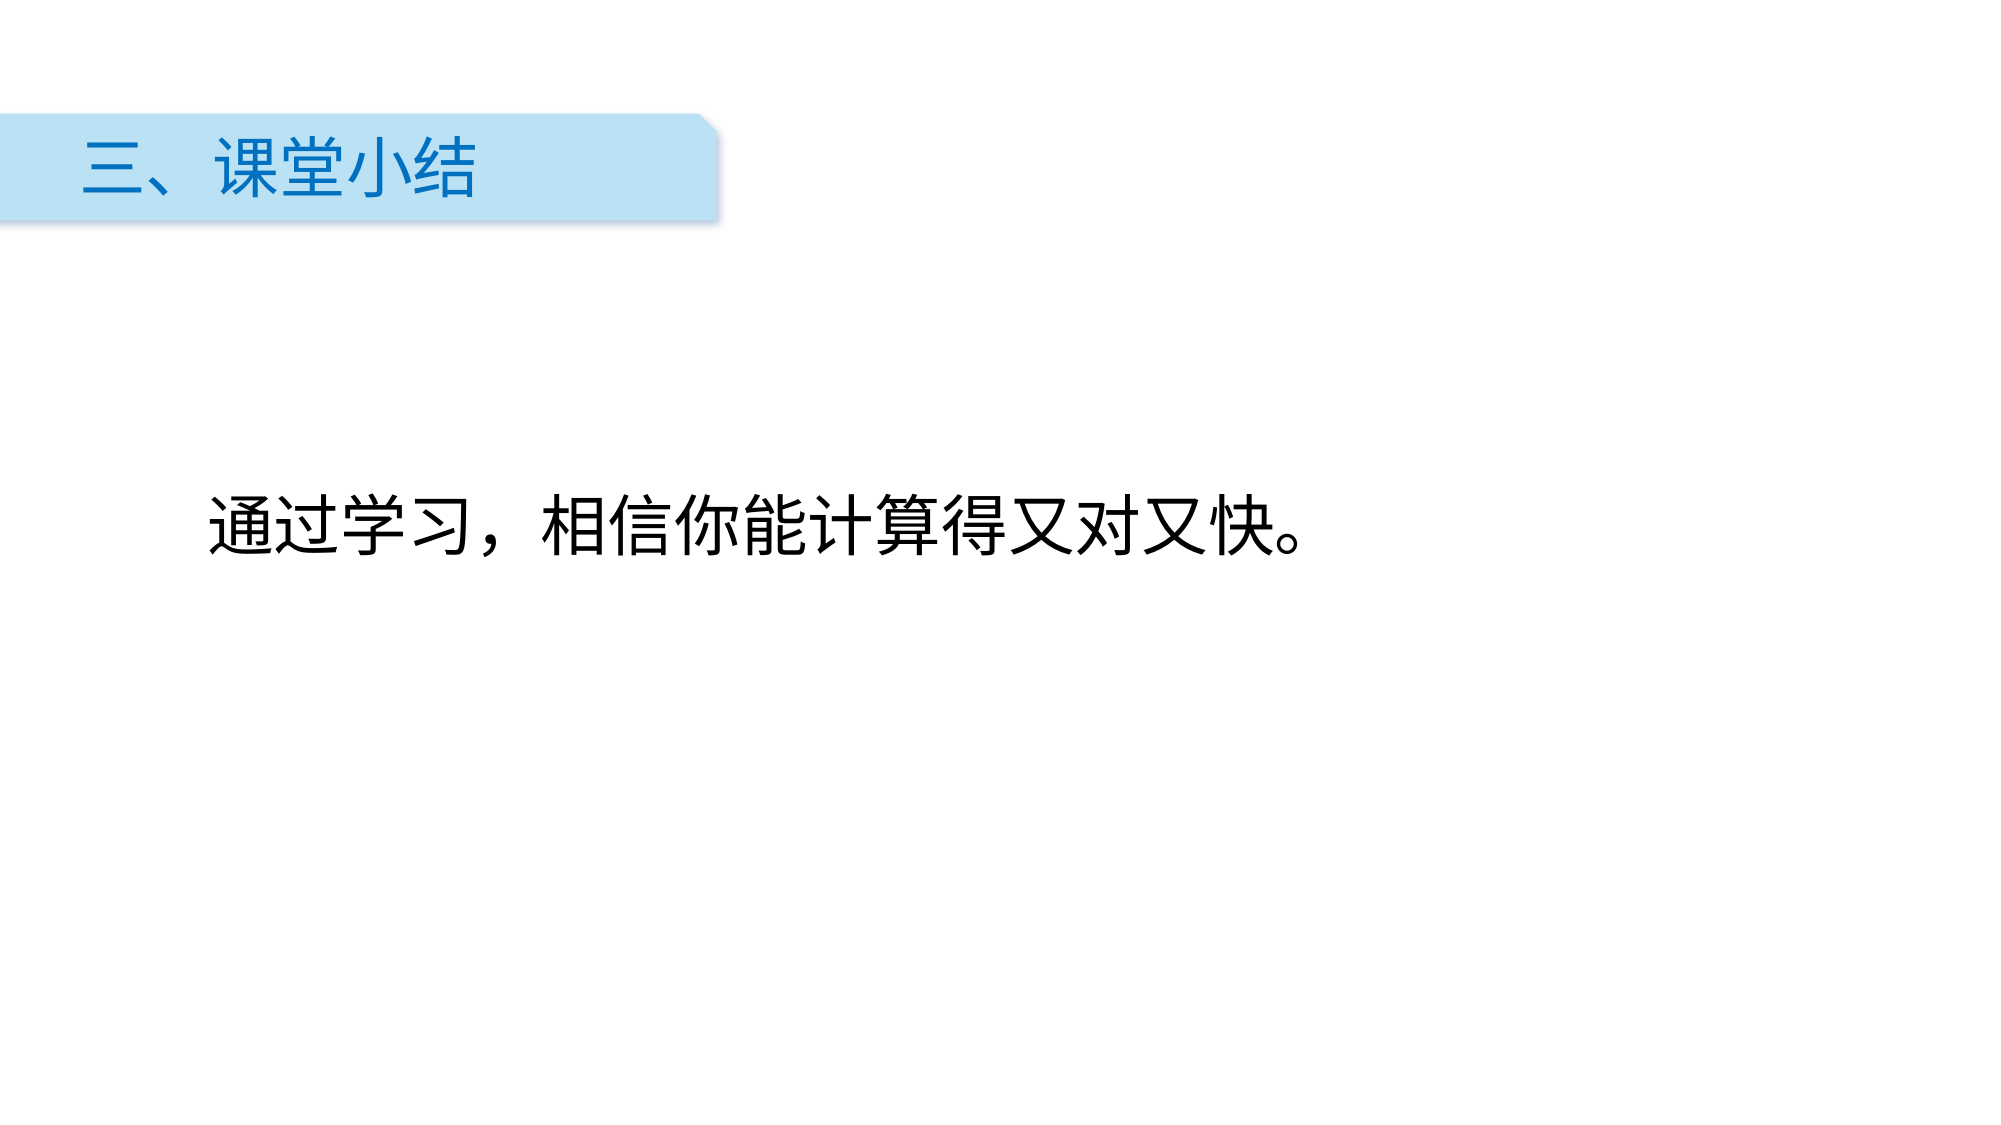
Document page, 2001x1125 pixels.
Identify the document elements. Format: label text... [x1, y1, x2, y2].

text_box [0, 112, 718, 222]
text_box 通过学习，相信你能计算得又对又快。 [192, 436, 1707, 572]
text_box 三、课堂小结 [64, 118, 495, 214]
